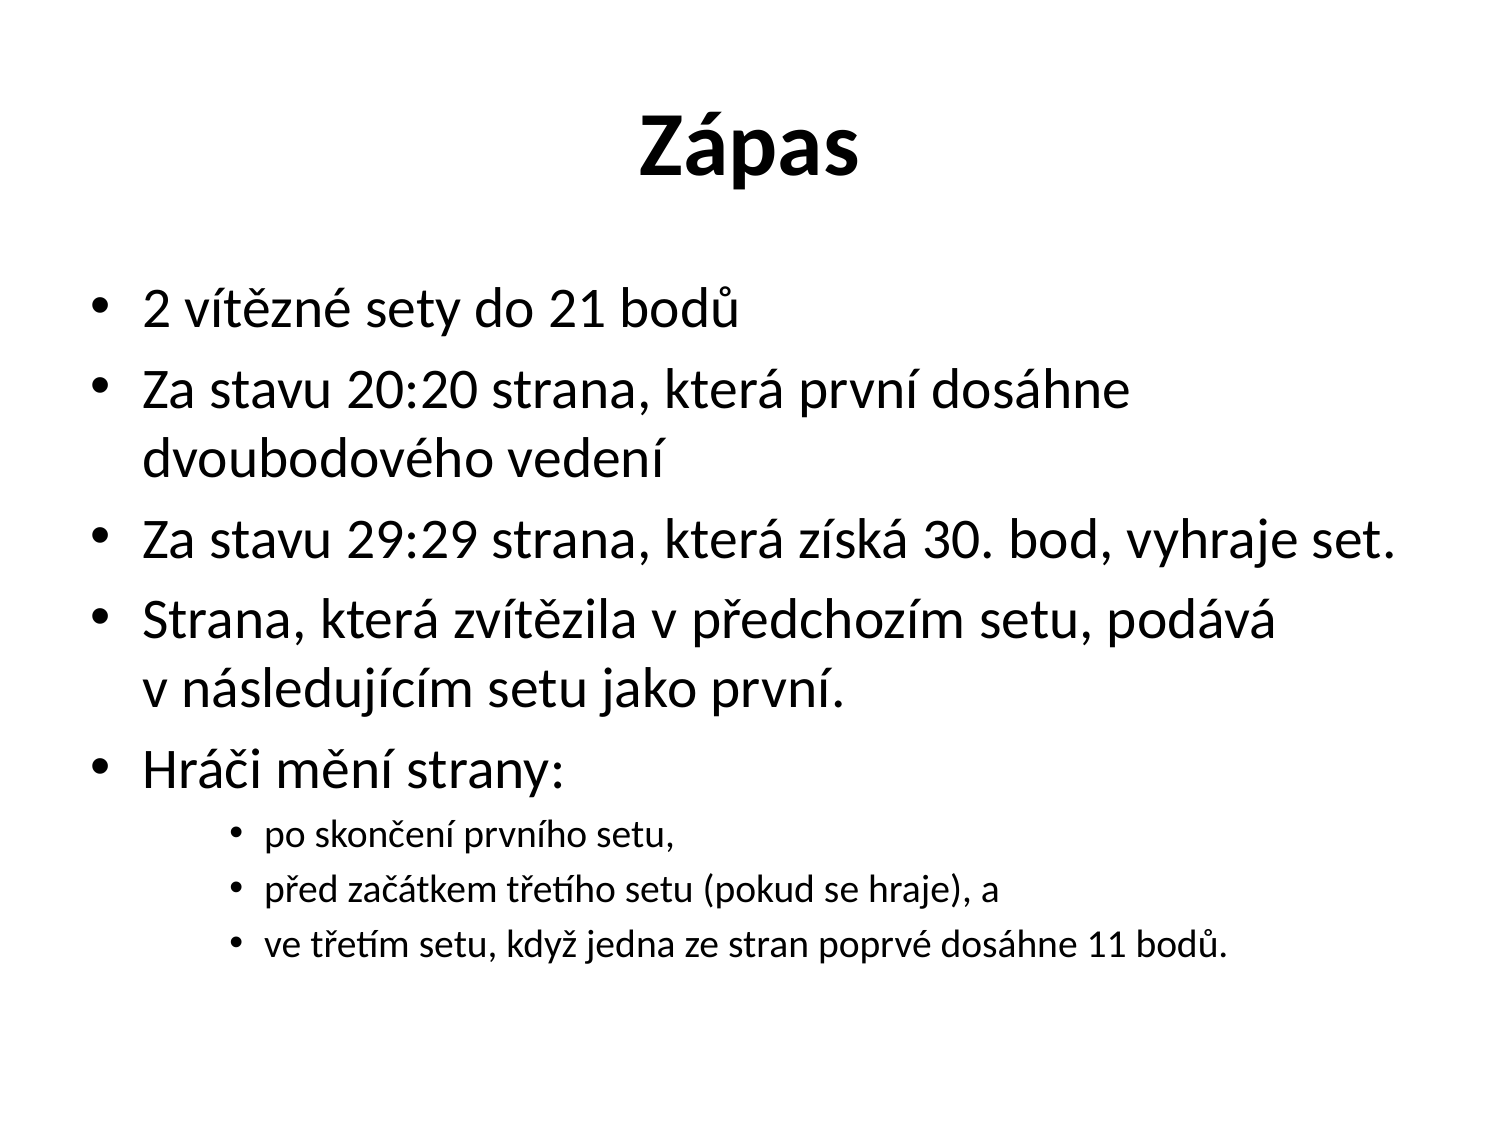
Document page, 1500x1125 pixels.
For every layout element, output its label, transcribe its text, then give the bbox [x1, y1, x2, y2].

title Zápas [75, 45, 1425, 233]
list 2 vítězné sety do 21 bodů Za stavu 20:20 strana, která první dosáhne dvoubodového vedení Za stavu 29:29 strana, která získá 30. bod, vyhraje set. Strana, která zvítězila v předchozím setu, podává v následujícím setu jako první. Hráči mění strany: po skončení prvního setu, před začátkem třetího setu (pokud se hraje), a ve třetím setu, když jedna ze stran poprvé dosáhne 11 bodů. [75, 262, 1425, 1005]
